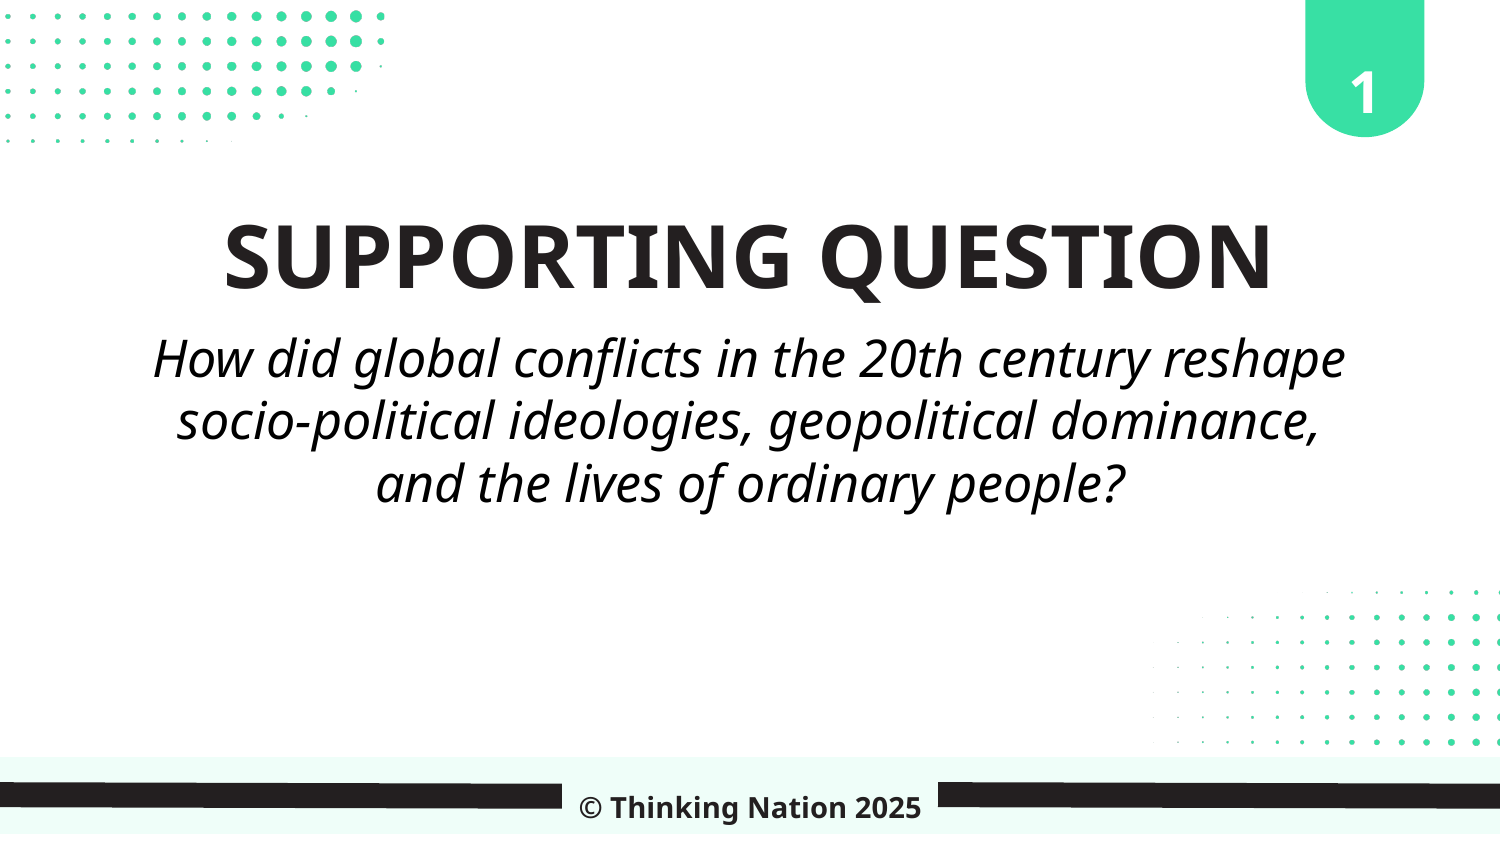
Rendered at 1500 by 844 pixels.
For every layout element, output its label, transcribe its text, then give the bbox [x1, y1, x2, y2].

text_box [1128, 590, 1500, 755]
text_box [1300, 0, 1430, 138]
text_box How did global conflicts in the 20th century reshape socio-political ideologies, geopolitical dominance, and the lives of ordinary people? [146, 324, 1353, 513]
text_box [0, 0, 385, 144]
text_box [0, 756, 1500, 835]
text_box SUPPORTING QUESTION [209, 159, 1291, 307]
